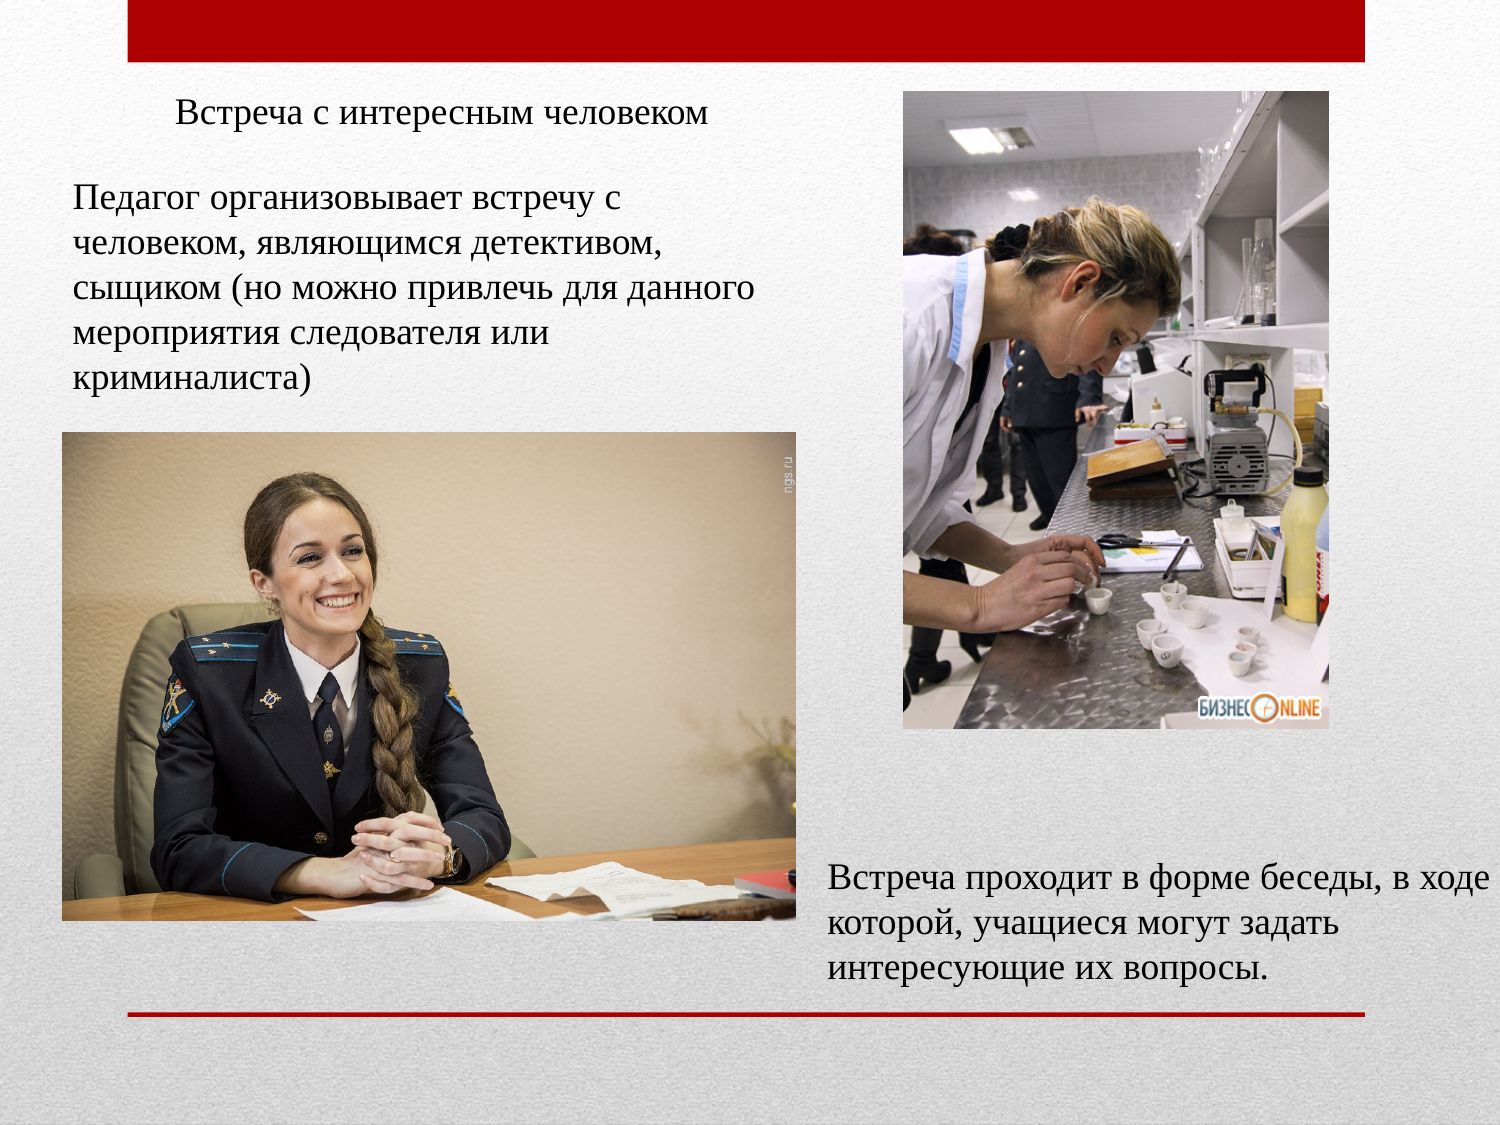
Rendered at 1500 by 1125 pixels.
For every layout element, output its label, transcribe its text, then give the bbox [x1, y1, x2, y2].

text_box Встреча с интересным человеком [160, 79, 734, 139]
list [902, 90, 1330, 730]
picture [62, 431, 796, 922]
text_box Встреча проходит в форме беседы, в ходе которой, учащиеся могут задать интересующие их вопросы. [812, 844, 1500, 995]
text_box Педагог организовывает встречу с человеком, являющимся детективом, сыщиком (но можно привлечь для данного мероприятия следователя или криминалиста) [57, 164, 808, 405]
